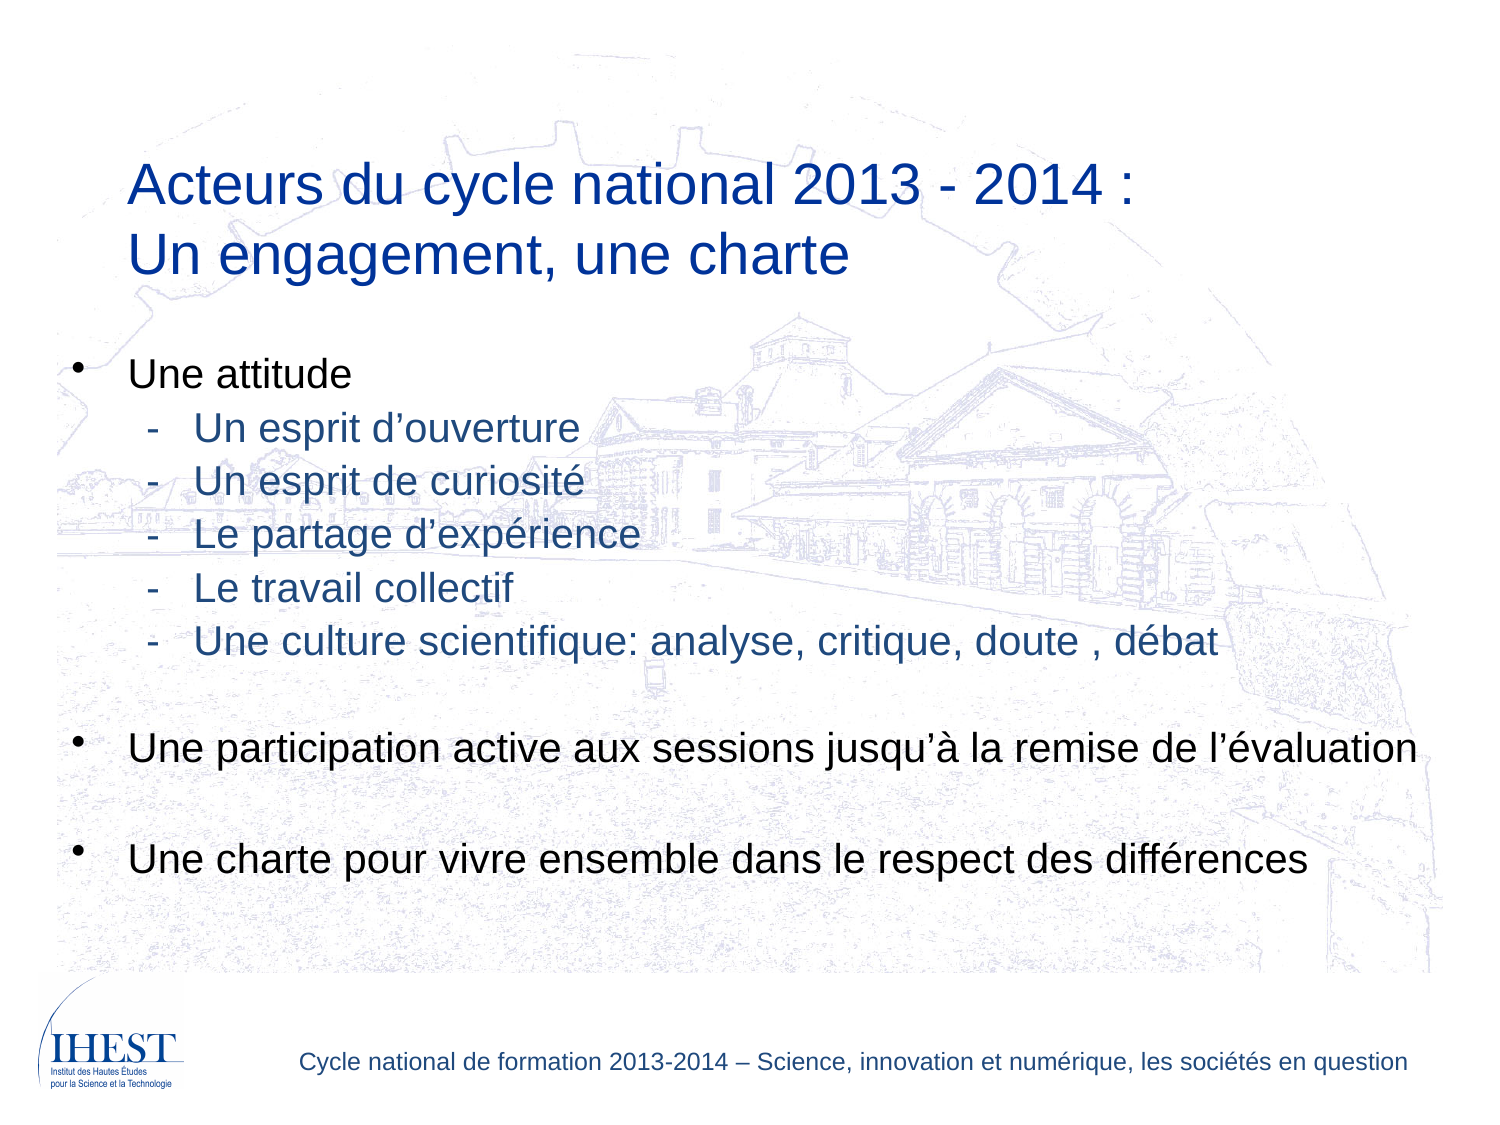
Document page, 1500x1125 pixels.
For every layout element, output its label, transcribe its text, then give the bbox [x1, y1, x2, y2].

picture [38, 960, 1443, 1089]
text_box [112, 233, 1388, 325]
picture [57, 45, 1443, 345]
text_box Acteurs du cycle national 2013 - 2014 : Un engagement, une charte [112, 139, 1388, 233]
text_box Une attitude Un esprit d’ouverture Un esprit de curiosité Le partage d’expérience Le travail collectif Une culture scientifique: analyse, critique, doute , débat Une participation active aux sessions jusqu’à la remise de l’évaluation Une charte pour vivre ensemble dans le respect des différences [56, 345, 1444, 960]
